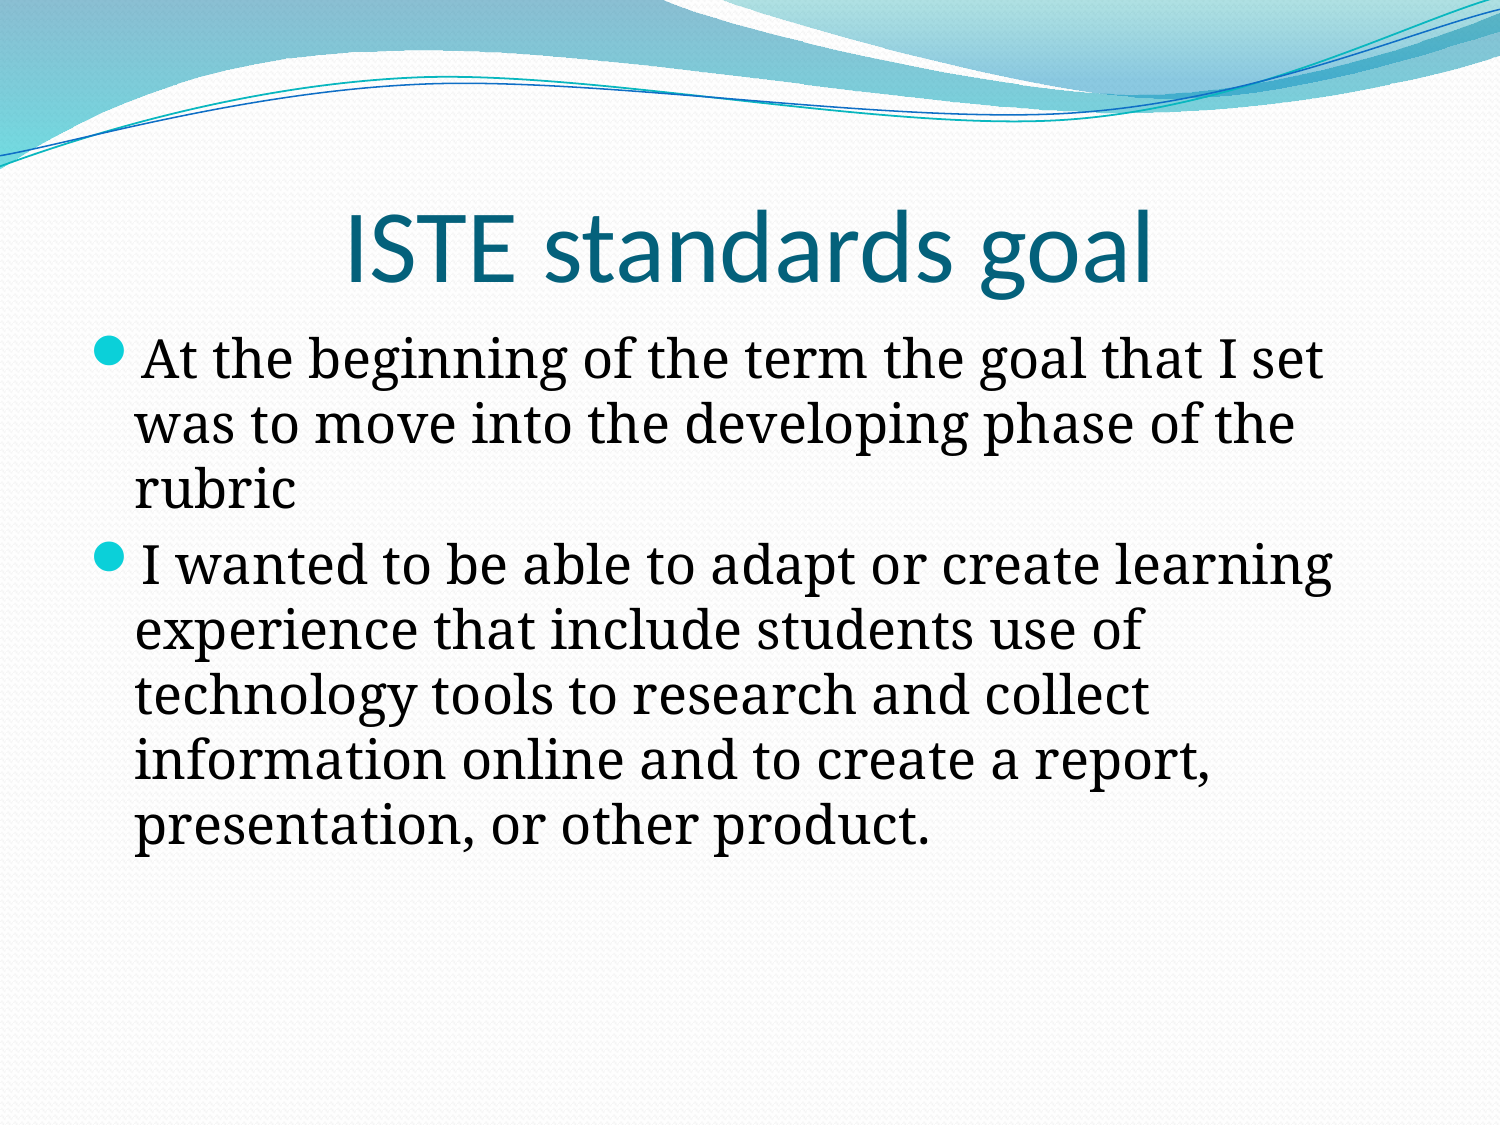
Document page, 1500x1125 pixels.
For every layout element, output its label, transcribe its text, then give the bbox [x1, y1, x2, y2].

title ISTE standards goal [75, 115, 1425, 303]
list At the beginning of the term the goal that I set was to move into the developing phase of the rubric I wanted to be able to adapt or create learning experience that include students use of technology tools to research and collect information online and to create a report, presentation, or other product. [75, 317, 1425, 1038]
